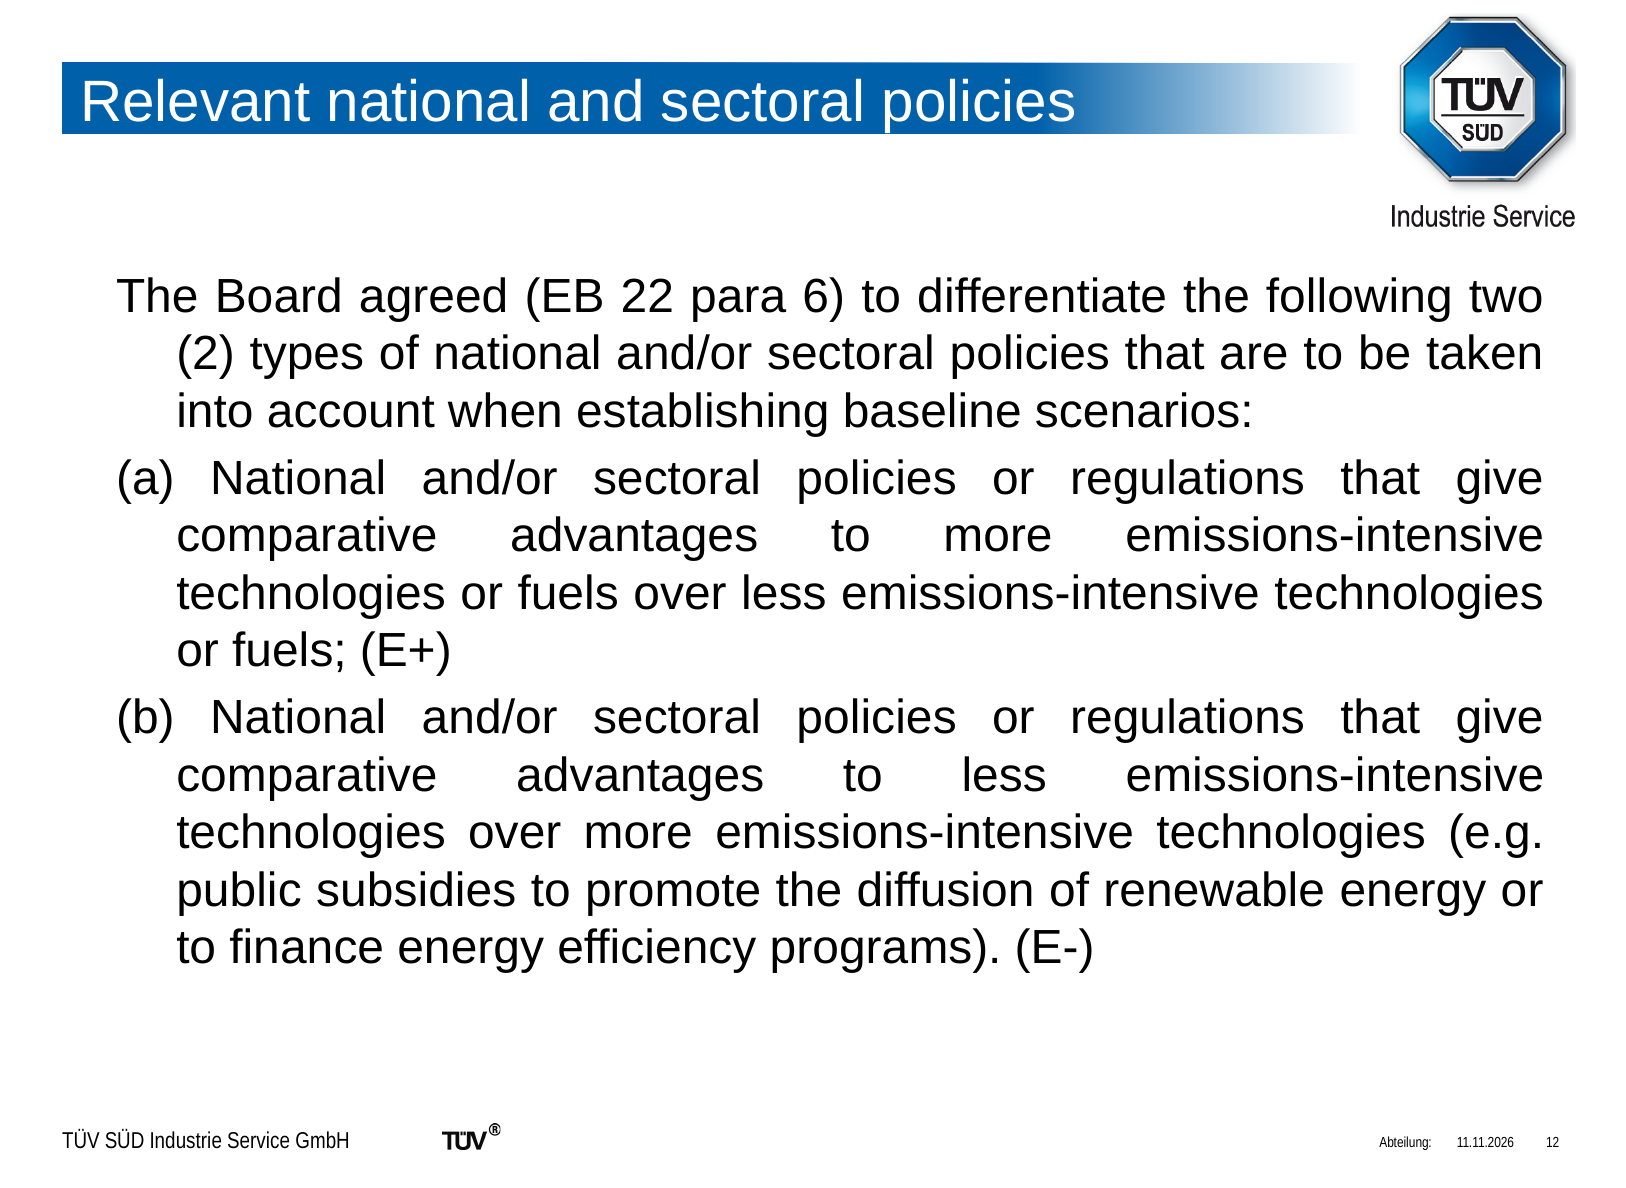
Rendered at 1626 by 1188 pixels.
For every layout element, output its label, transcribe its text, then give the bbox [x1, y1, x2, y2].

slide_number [1449, 1124, 1514, 1161]
title Relevant national and sectoral policies [63, 62, 1179, 134]
slide_number 12 [1514, 1124, 1576, 1161]
picture [1179, 62, 1381, 134]
list The Board agreed (EB 22 para 6) to differentiate the following two (2) types of national and/or sectoral policies that are to be taken into account when establishing baseline scenarios: (a) National and/or sectoral policies or regulations that give comparative advantages to more emissions-intensive technologies or fuels over less emissions-intensive technologies or fuels; (E+) (b) National and/or sectoral policies or regulations that give comparative advantages to less emissions-intensive technologies over more emissions-intensive technologies (e.g. public subsidies to promote the diffusion of renewable energy or to finance energy efficiency programs). (E-) [99, 256, 1563, 1065]
footer Abteilung: [585, 1124, 1449, 1161]
